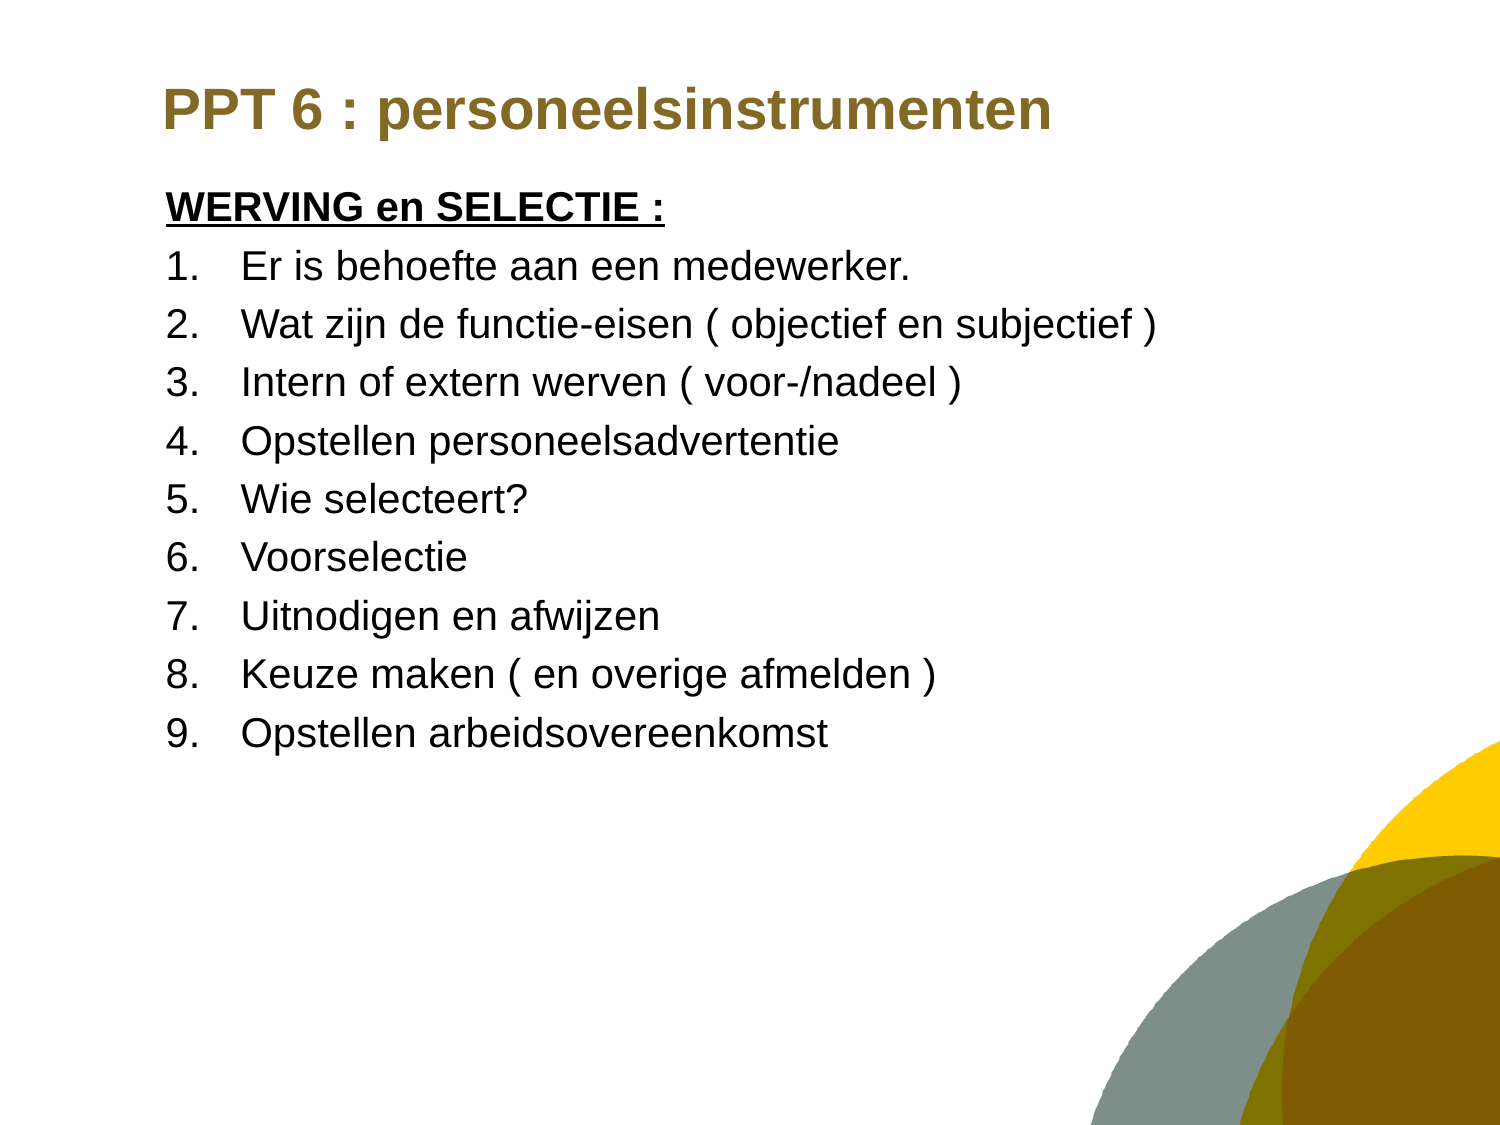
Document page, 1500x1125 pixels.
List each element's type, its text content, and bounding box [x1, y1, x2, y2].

picture [66, 727, 1500, 1125]
title PPT 6 : personeelsinstrumenten [147, 54, 1414, 149]
list WERVING en SELECTIE : Er is behoefte aan een medewerker. Wat zijn de functie-eisen ( objectief en subjectief ) Intern of extern werven ( voor-/nadeel ) Opstellen personeelsadvertentie Wie selecteert? Voorselectie Uitnodigen en afwijzen Keuze maken ( en overige afmelden ) Opstellen arbeidsovereenkomst [150, 172, 1417, 1005]
